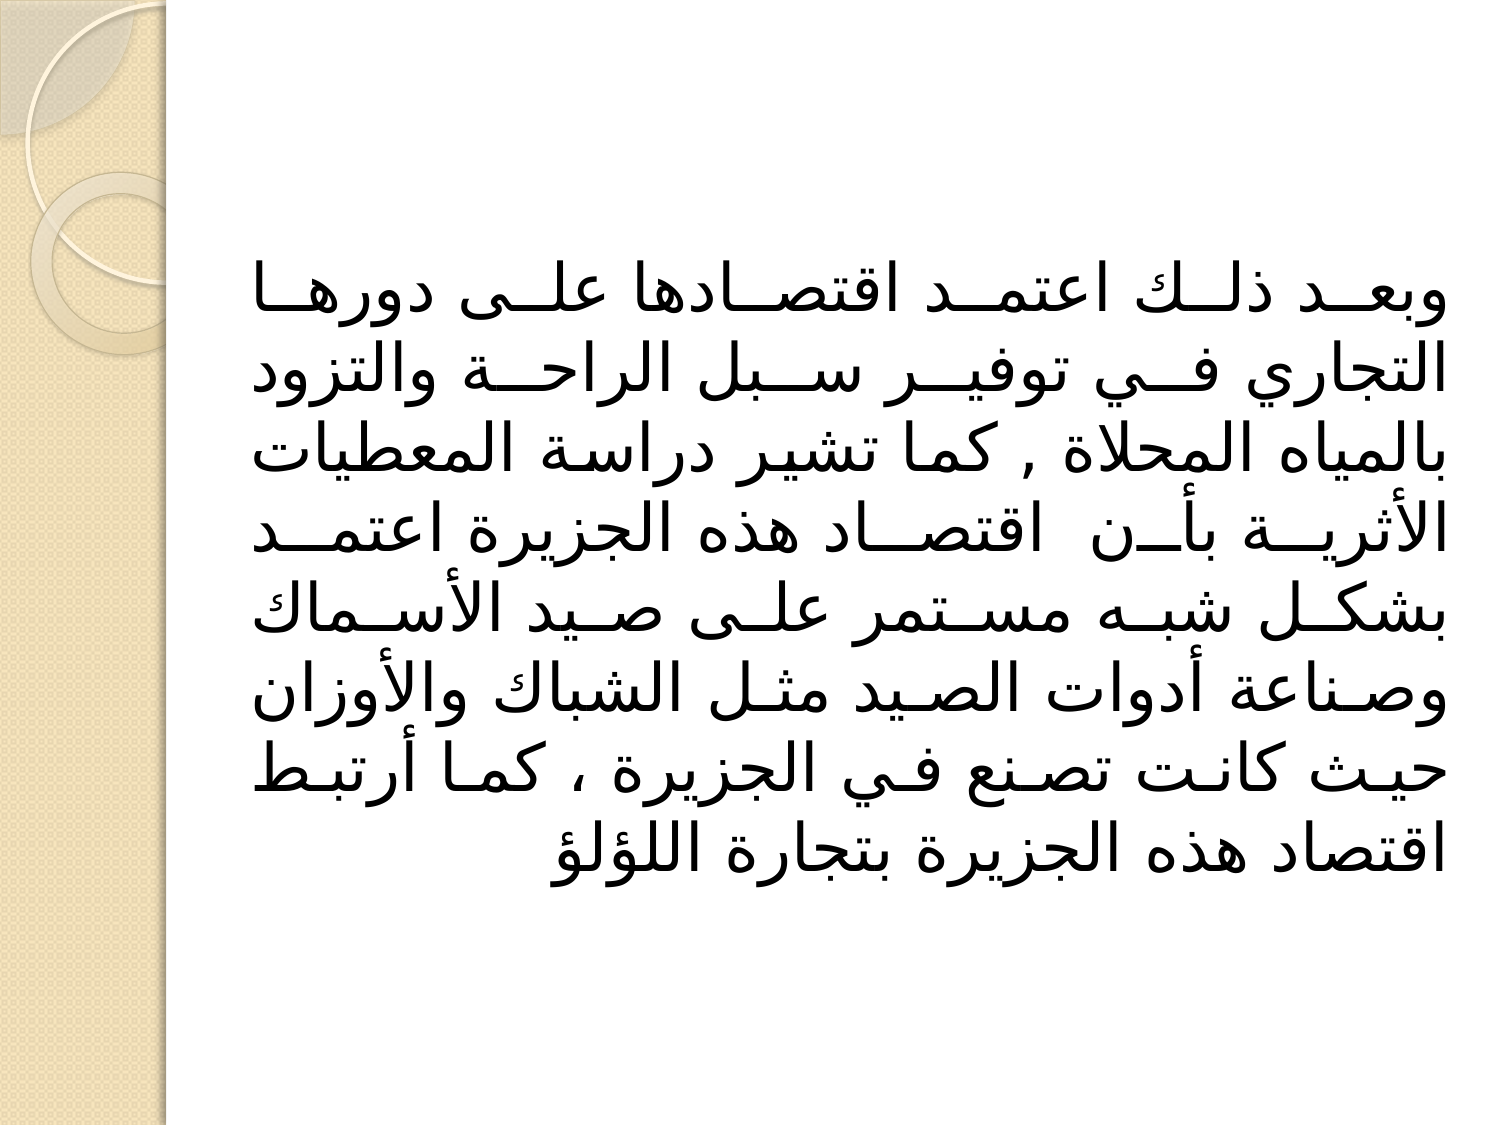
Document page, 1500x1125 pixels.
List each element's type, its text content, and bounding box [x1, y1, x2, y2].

list وبعد ذلك اعتمد اقتصادها على دورها التجاري في توفير سبل الراحة والتزود بالمياه المحلاة , كما تشير دراسة المعطيات الأثرية بأن اقتصاد هذه الجزيرة اعتمد بشكل شبه مستمر على صيد الأسماك وصناعة أدوات الصيد مثل الشباك والأوزان حيث كانت تصنع في الجزيرة ، كما أرتبط اقتصاد هذه الجزيرة بتجارة اللؤلؤ [235, 237, 1466, 1025]
